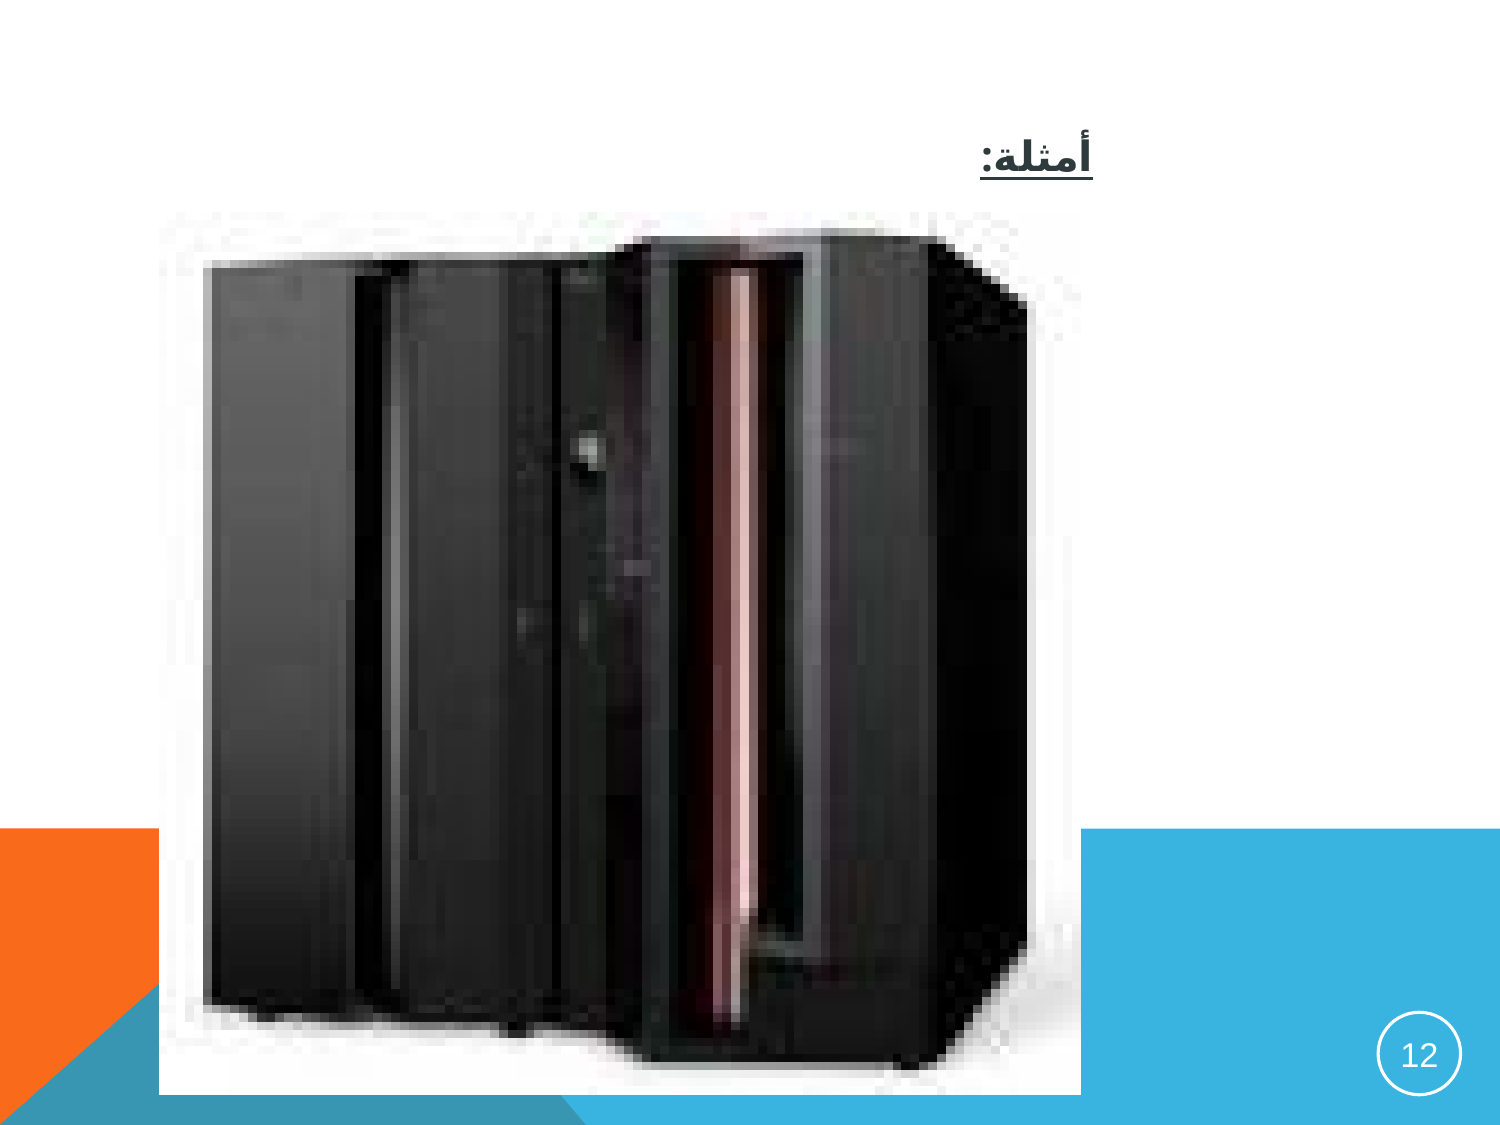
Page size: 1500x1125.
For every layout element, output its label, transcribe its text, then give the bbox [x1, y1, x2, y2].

slide_number 12 [1376, 1010, 1463, 1097]
picture [159, 212, 1081, 1095]
text_box أمثلة: [965, 121, 1108, 187]
